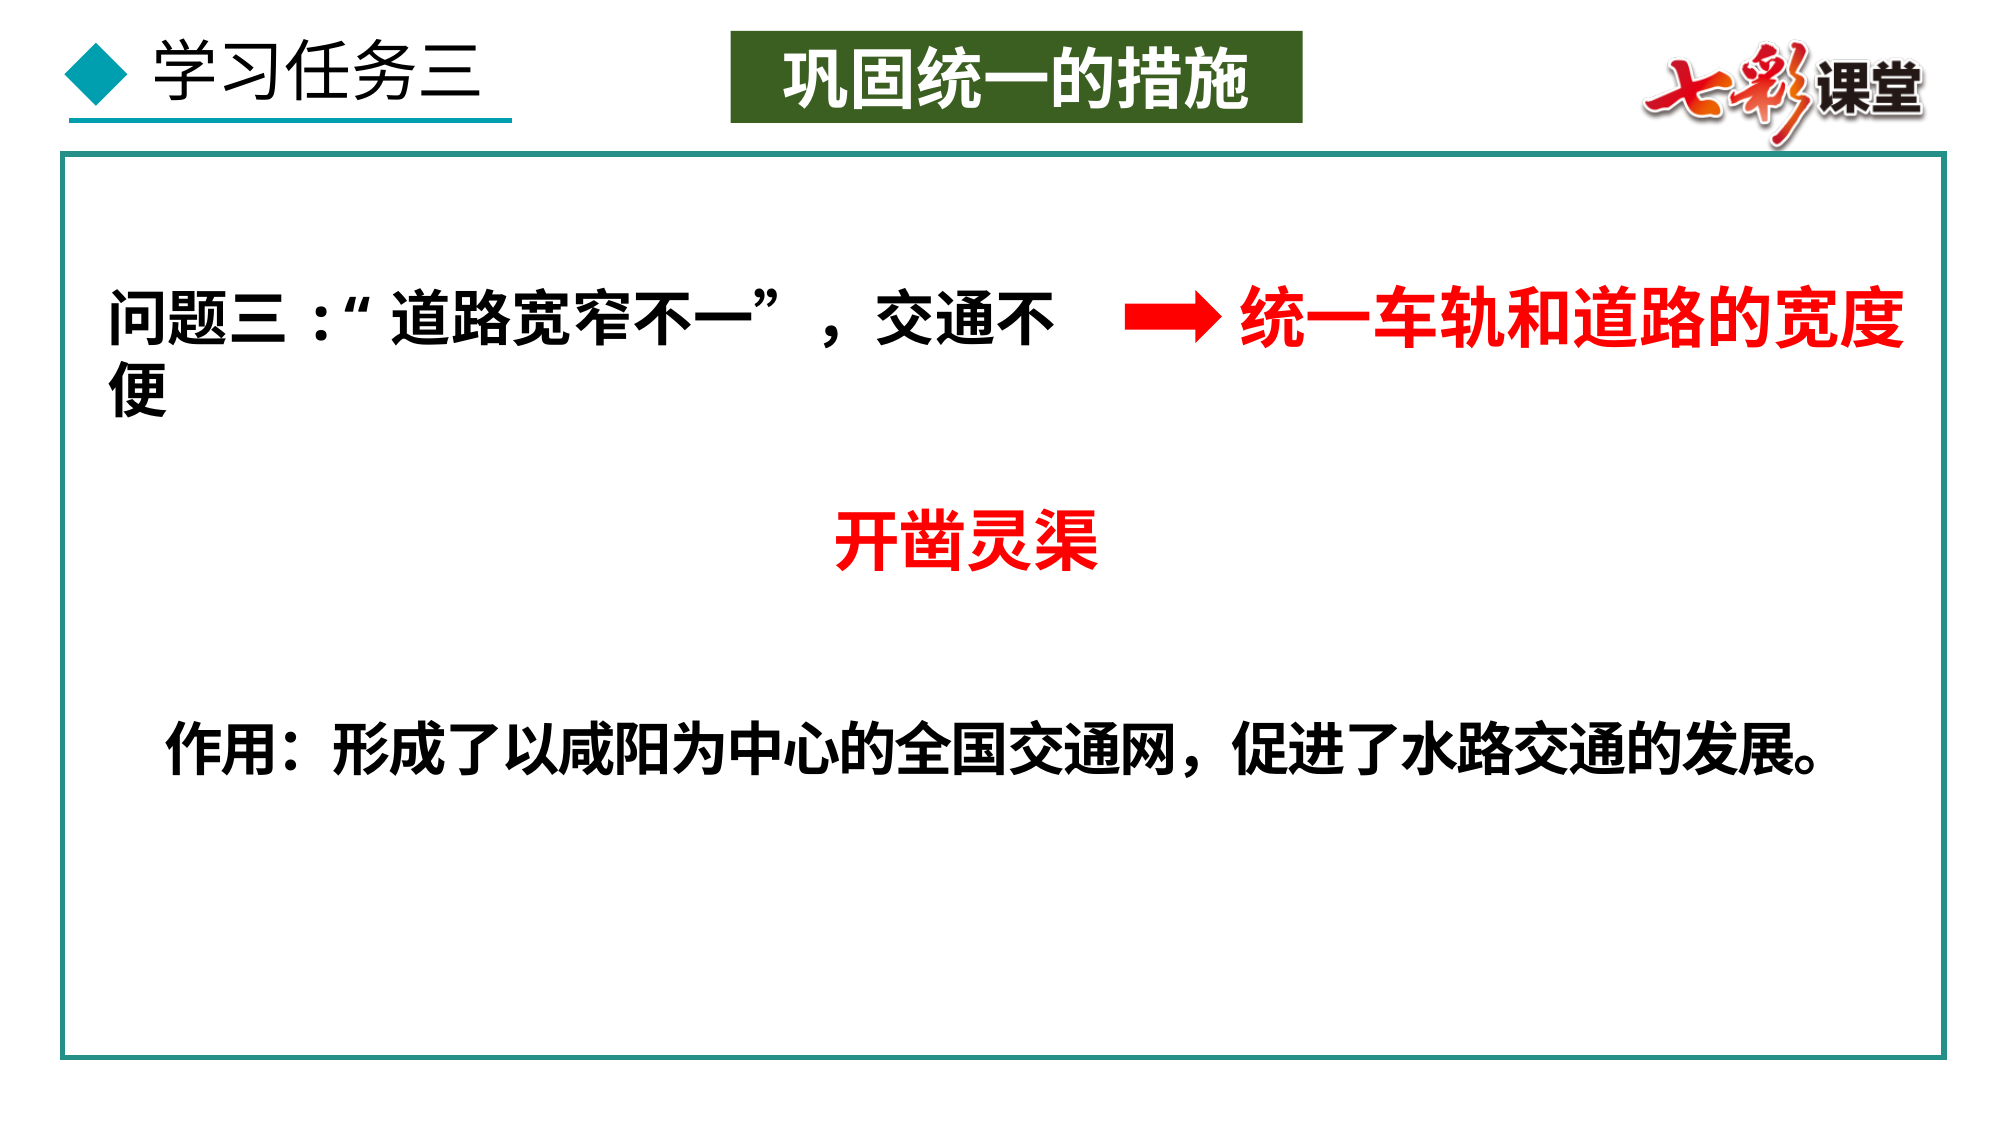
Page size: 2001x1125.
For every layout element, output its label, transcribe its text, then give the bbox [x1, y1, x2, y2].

text_box 统一车轨和道路的宽度 [1224, 268, 1936, 364]
text_box 问题三:“道路宽窄不一”，交通不便 [92, 272, 1130, 432]
text_box 开凿灵渠 [818, 491, 1127, 587]
text_box [1124, 290, 1222, 344]
text_box 作用：形成了以咸阳为中心的全国交通网，促进了水路交通的发展。 [149, 704, 1867, 789]
text_box 巩固统一的措施 [729, 30, 1304, 124]
picture [1638, 35, 1932, 151]
